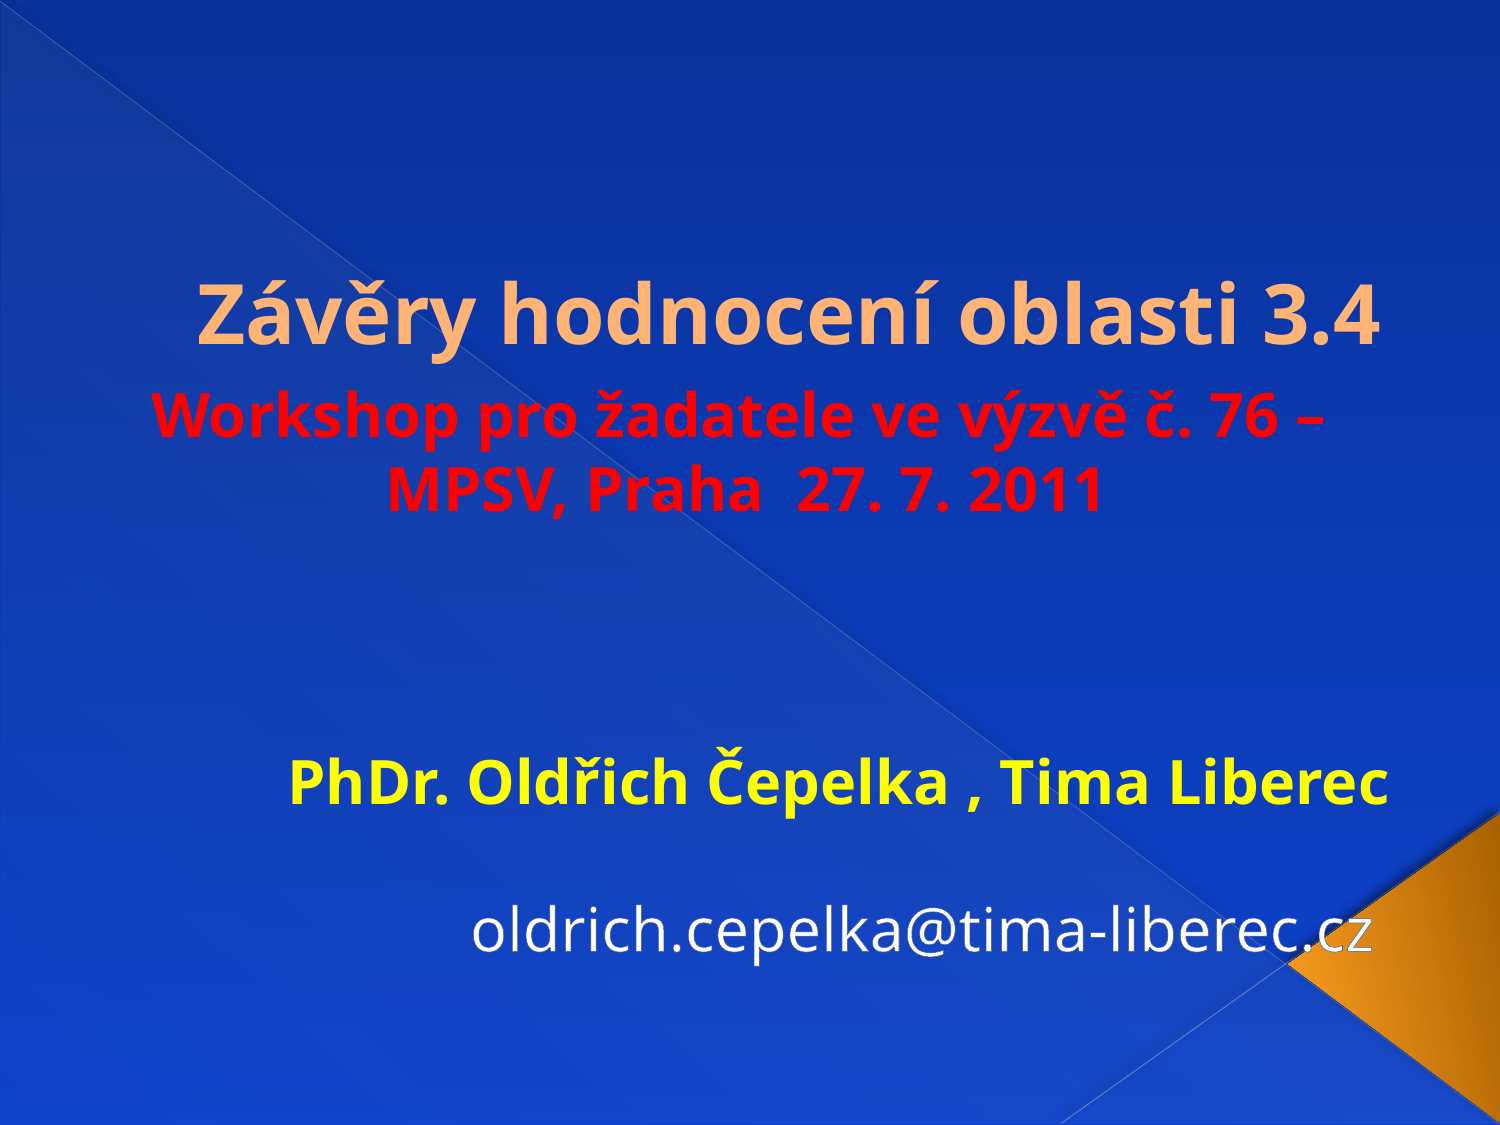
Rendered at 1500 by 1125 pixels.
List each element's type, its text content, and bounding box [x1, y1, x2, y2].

title Závěry hodnocení oblasti 3.4 [88, 127, 1412, 369]
subtitle Workshop pro žadatele ve výzvě č. 76 – MPSV, Praha 27. 7. 2011 PhDr. Oldřich Čepelka , Tima Liberec oldrich.cepelka@tima-liberec.cz [88, 369, 1412, 976]
